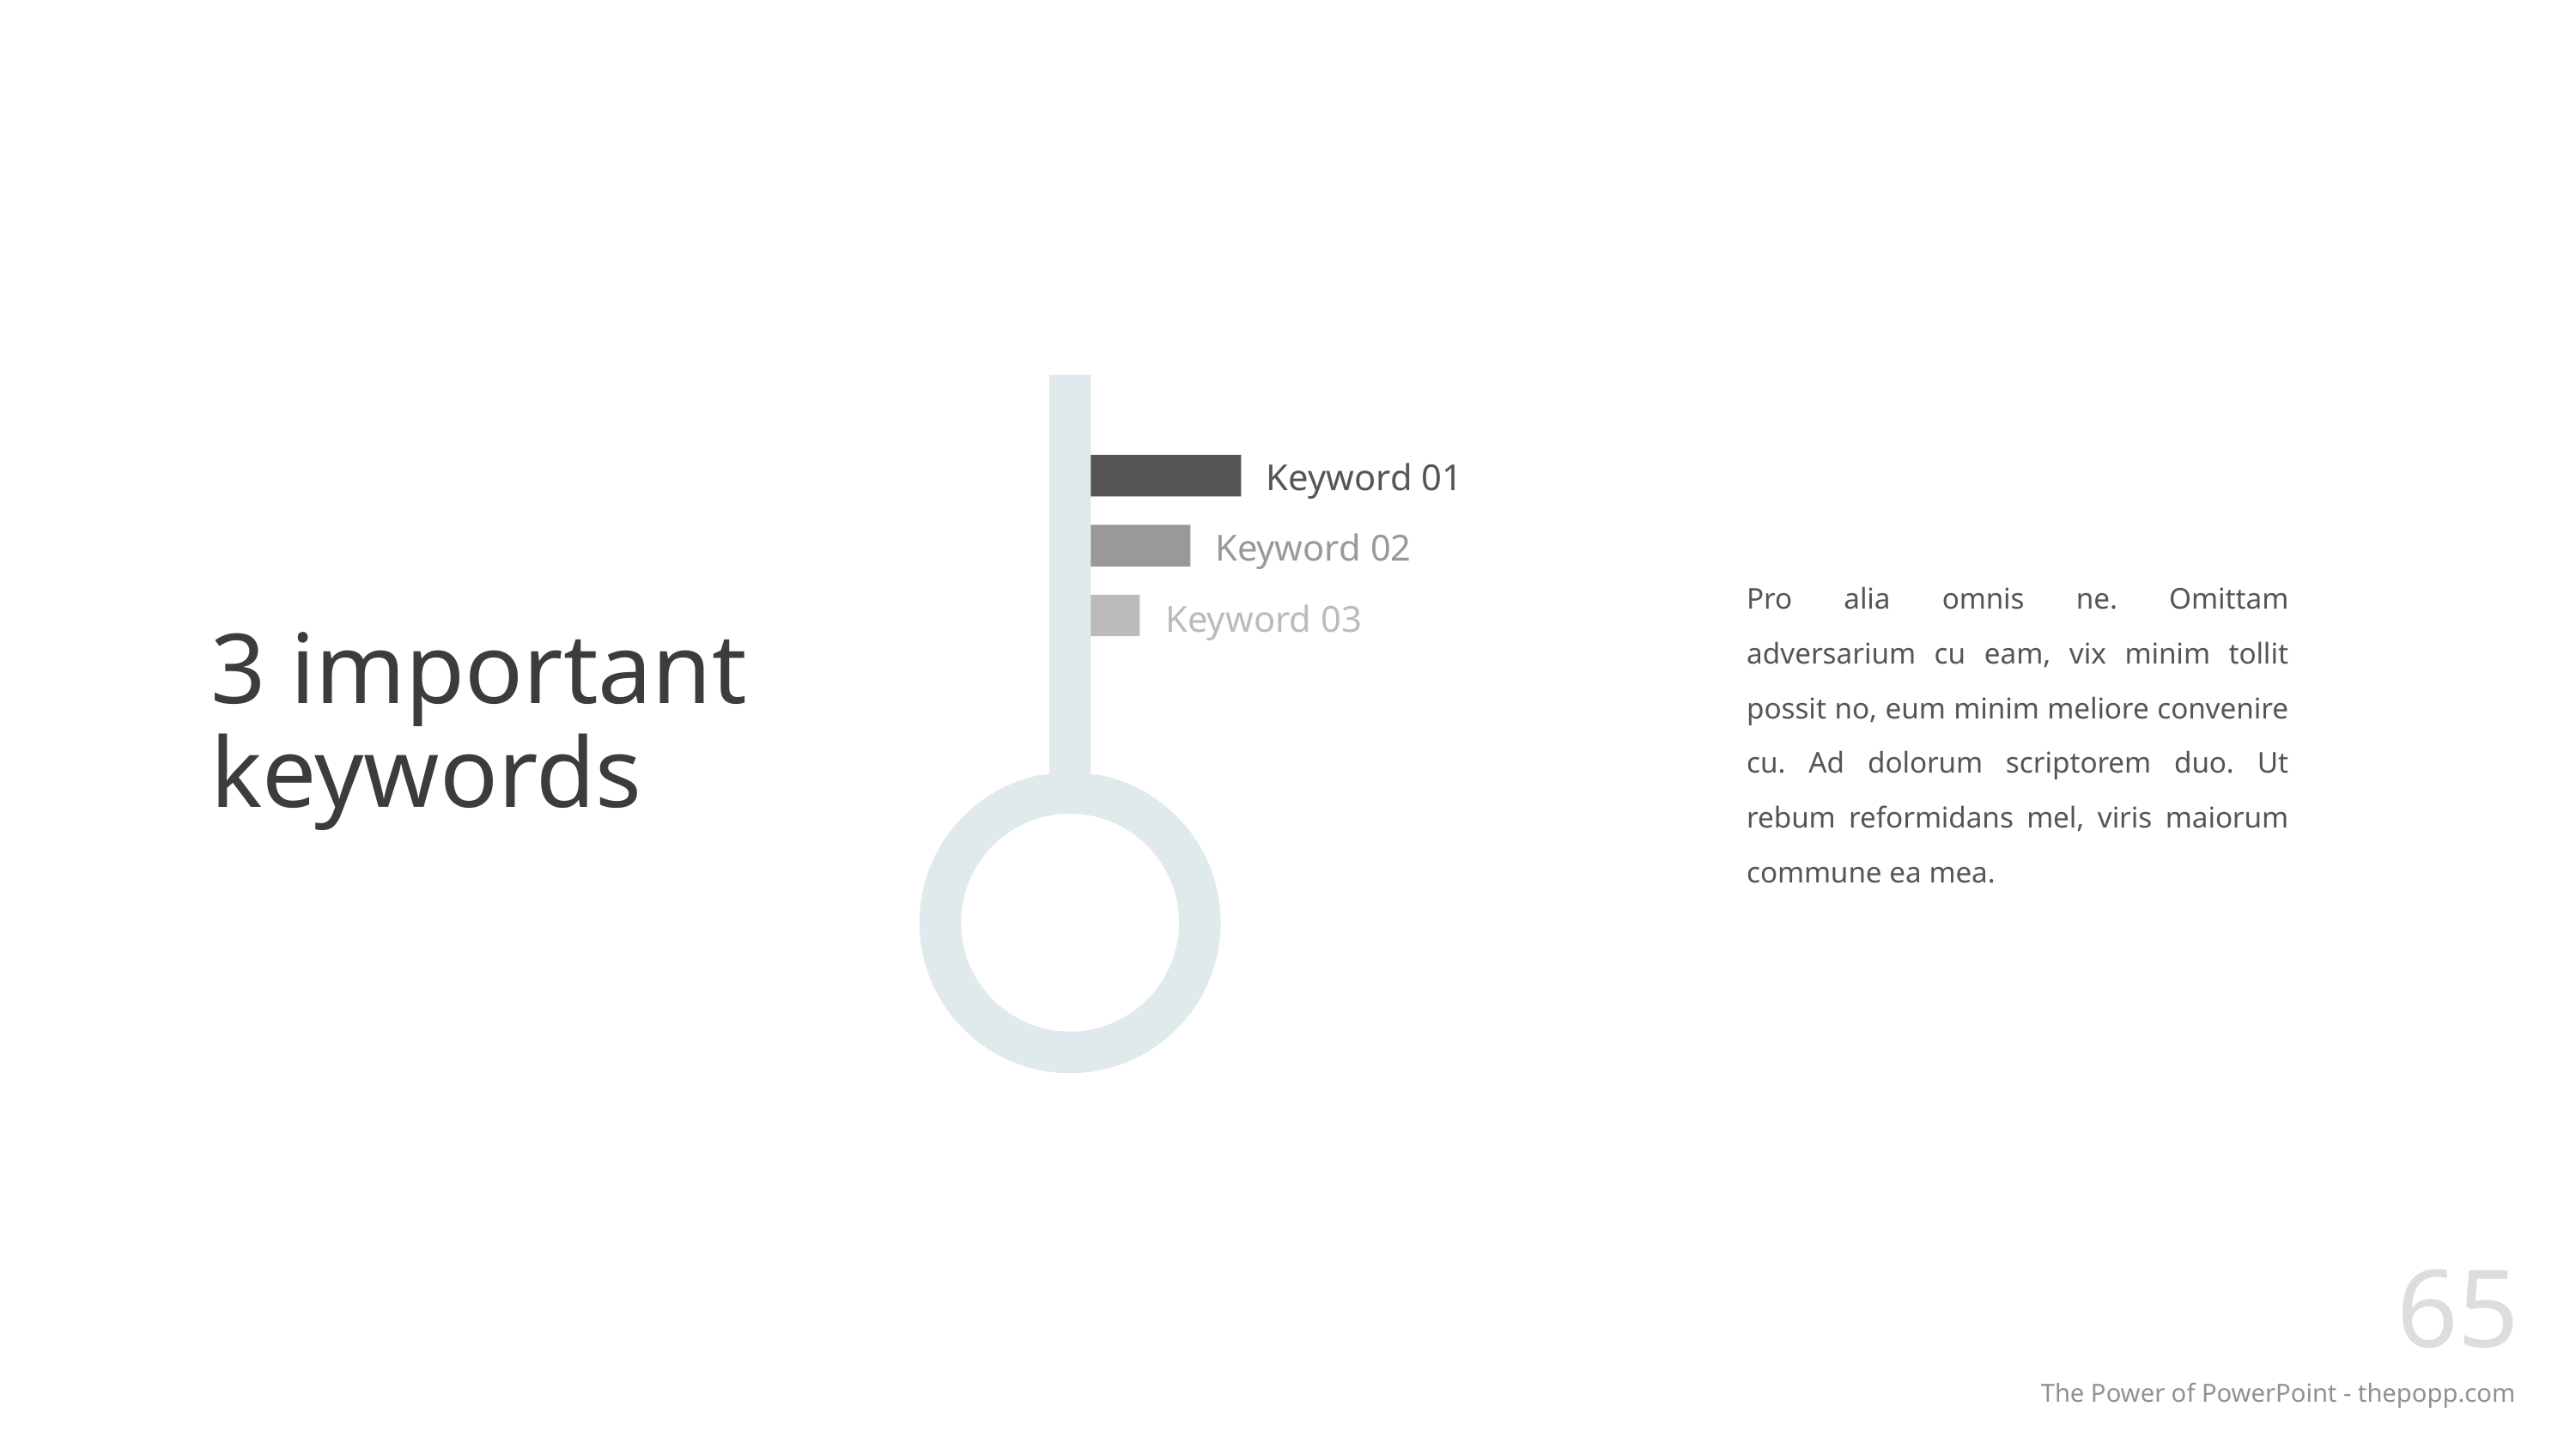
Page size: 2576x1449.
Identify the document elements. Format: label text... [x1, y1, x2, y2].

footer The Power of PowerPoint - thepopp.com [1573, 1354, 2529, 1432]
title 3 important keywords [197, 512, 835, 937]
list Keyword 03 [1152, 578, 1572, 658]
list Keyword 01 [1253, 436, 1673, 517]
slide_number 65 [2150, 1250, 2532, 1393]
list Keyword 02 [1202, 506, 1622, 587]
list Pro alia omnis ne. Omittam adversarium cu eam, vix minim tollit possit no, eum minim meliore convenire cu. Ad dolorum scriptorem duo. Ut rebum reformidans mel, viris maiorum commune ea mea. [1734, 460, 2303, 988]
